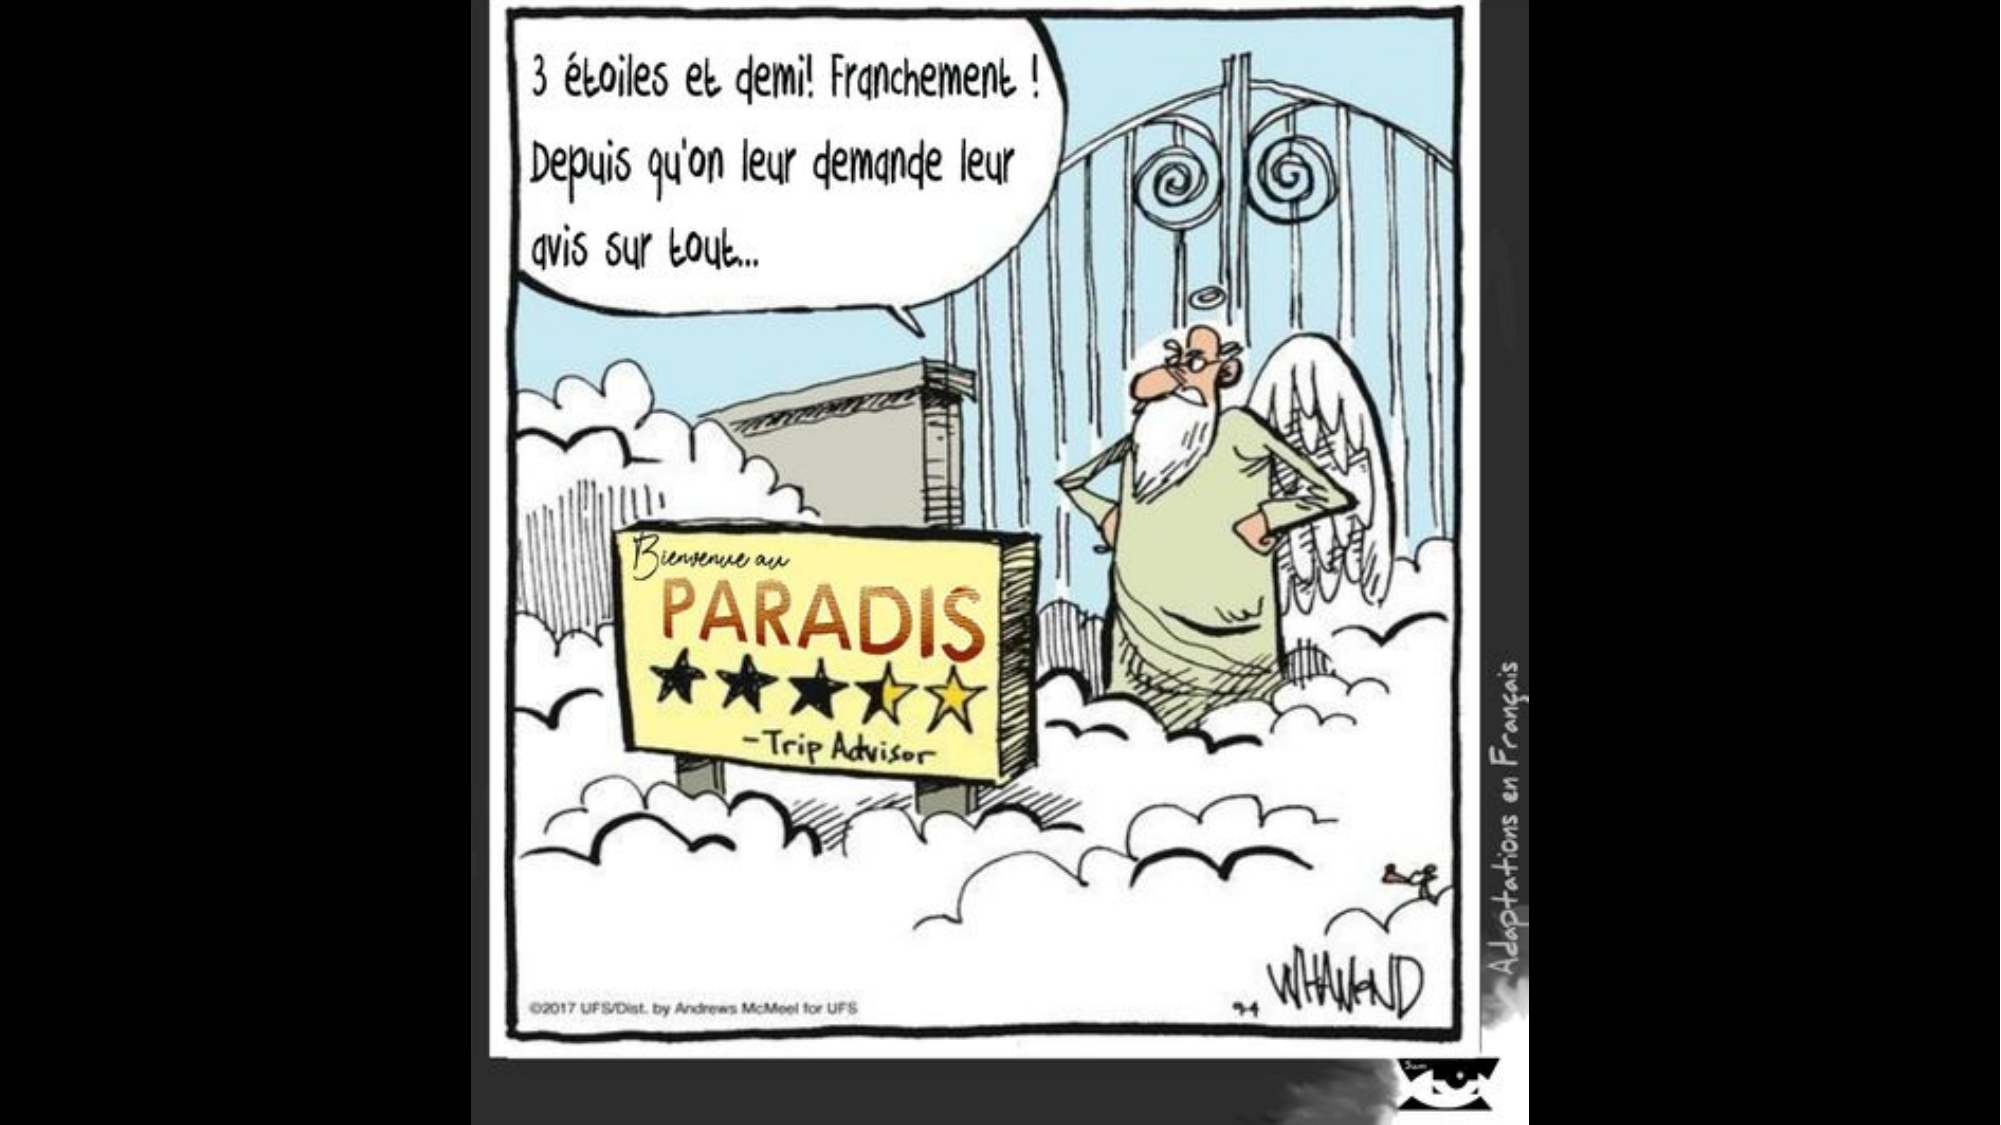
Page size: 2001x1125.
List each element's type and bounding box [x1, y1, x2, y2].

list [471, 0, 1529, 1125]
